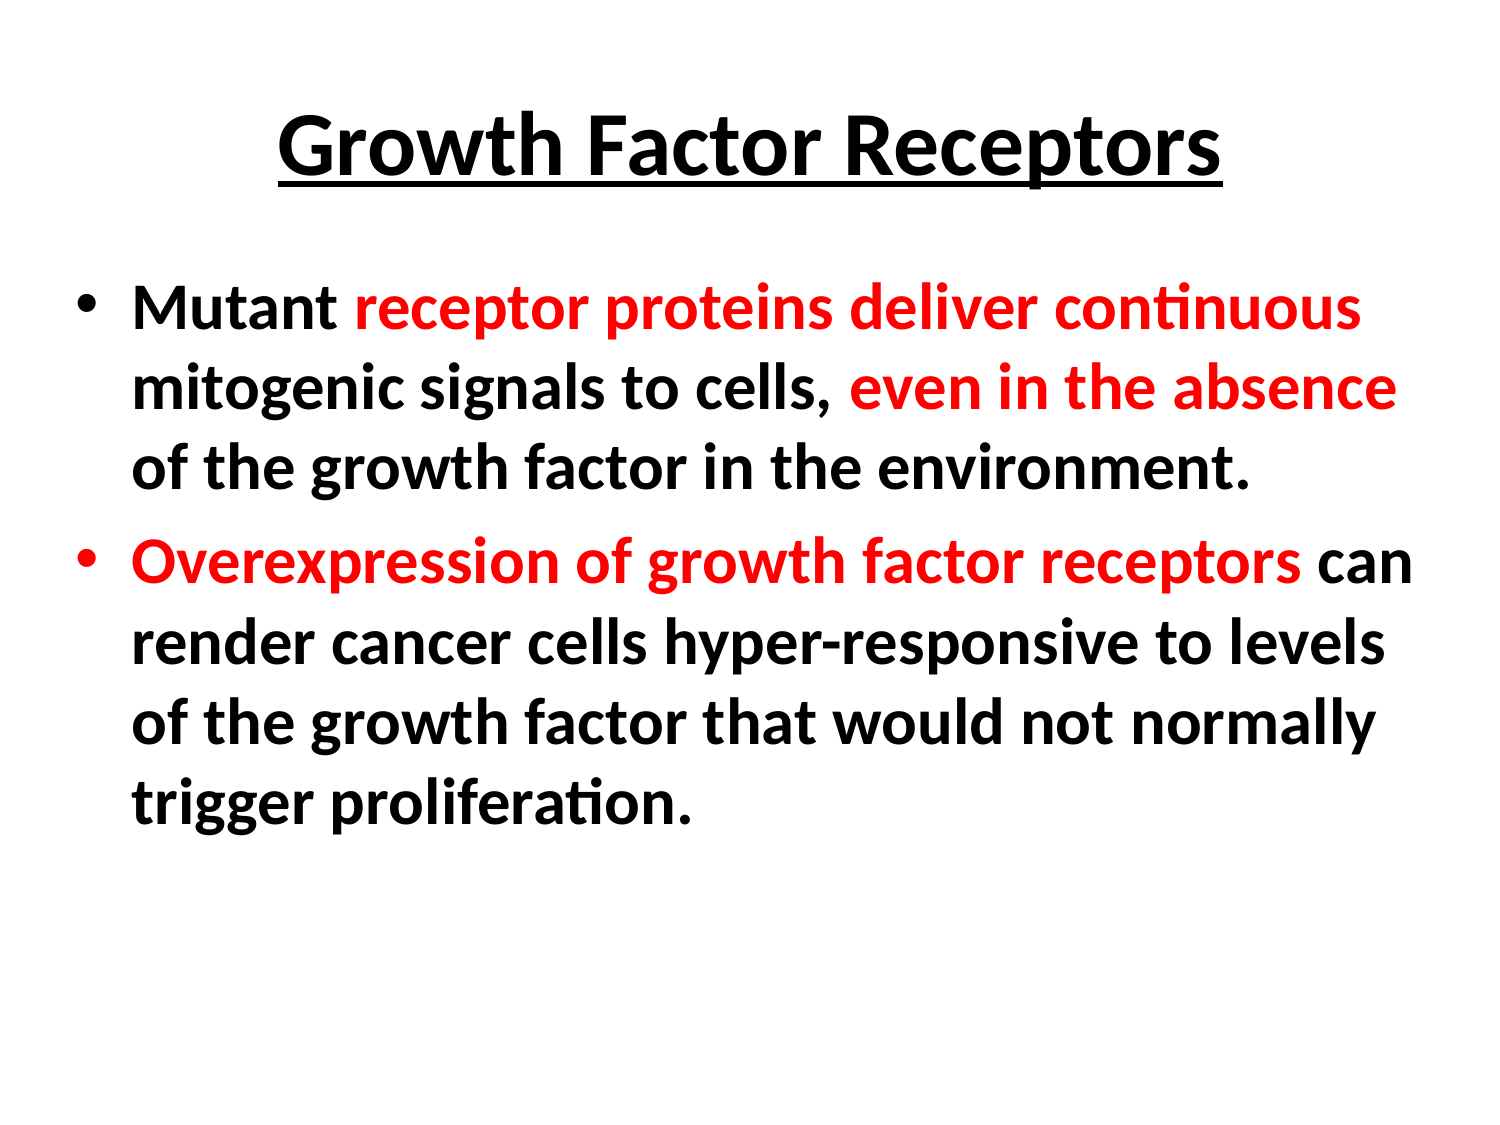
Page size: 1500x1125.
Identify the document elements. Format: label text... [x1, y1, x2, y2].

title Growth Factor Receptors [75, 45, 1425, 233]
list Mutant receptor proteins deliver continuous mitogenic signals to cells, even in the absence of the growth factor in the environment. Overexpression of growth factor receptors can render cancer cells hyper-responsive to levels of the growth factor that would not normally trigger proliferation. [75, 262, 1425, 1005]
